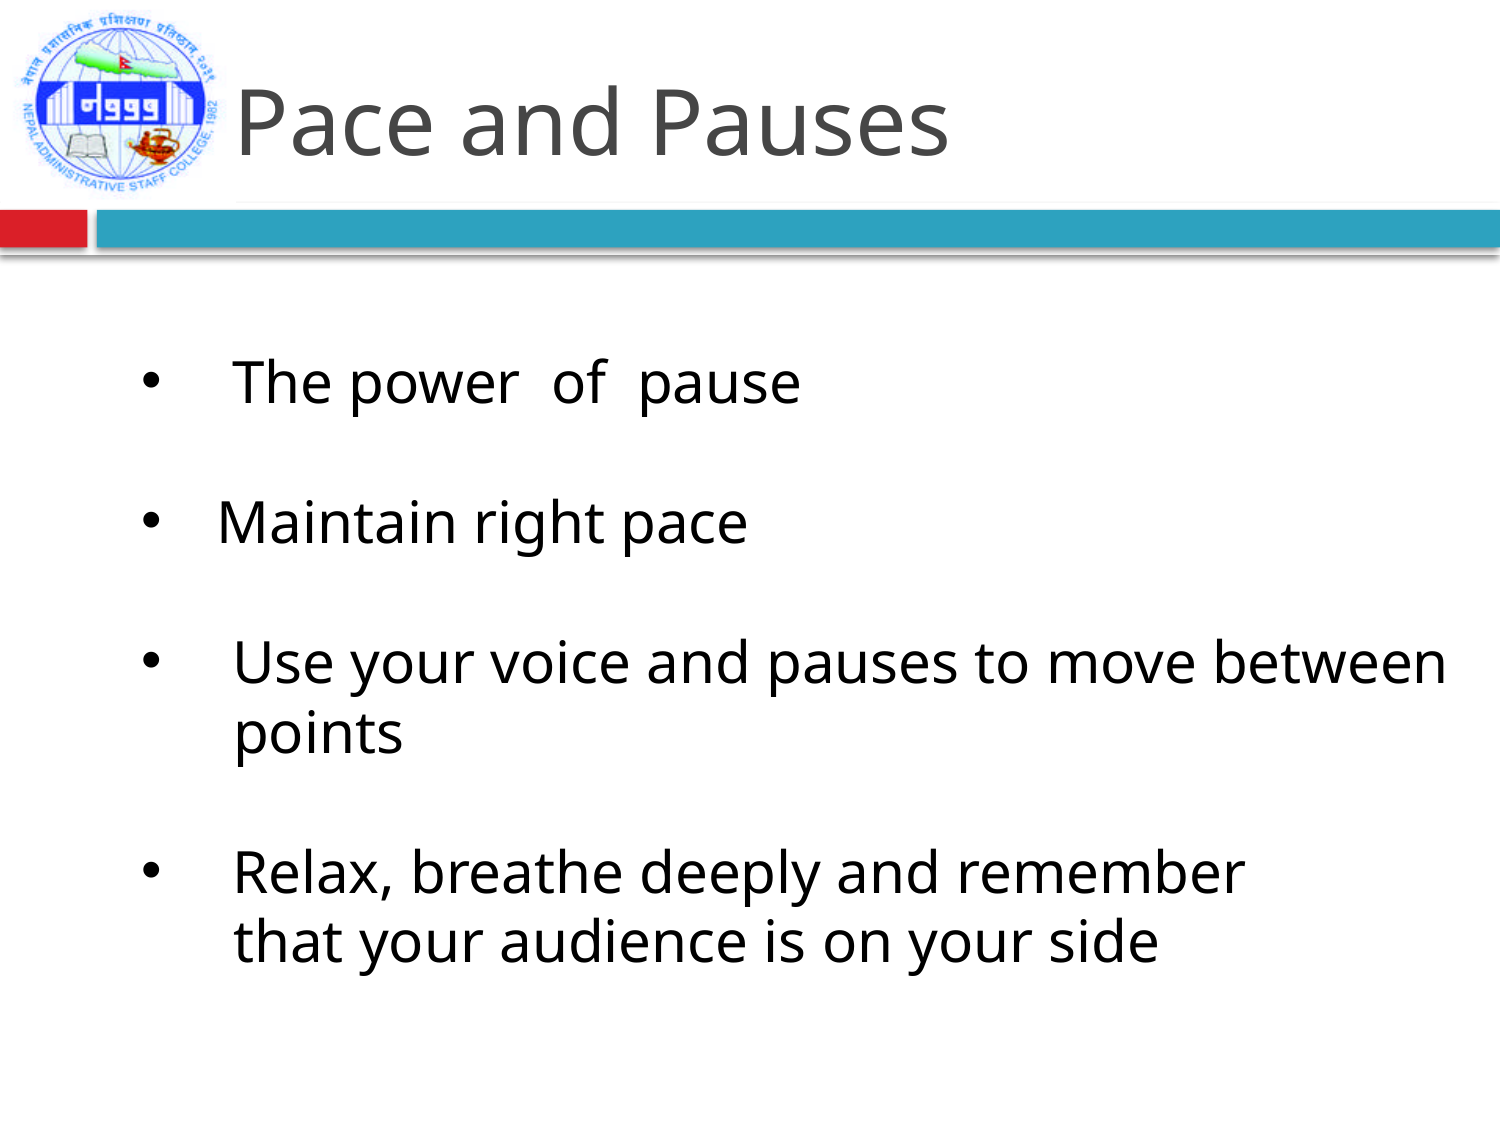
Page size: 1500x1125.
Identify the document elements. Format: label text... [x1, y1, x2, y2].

text_box The power of pause Maintain right pace Use your voice and pauses to move between points Relax, breathe deeply and remember that your audience is on your side [127, 337, 1464, 1052]
picture [1, 0, 236, 208]
title Pace and Pauses [218, 37, 1471, 200]
